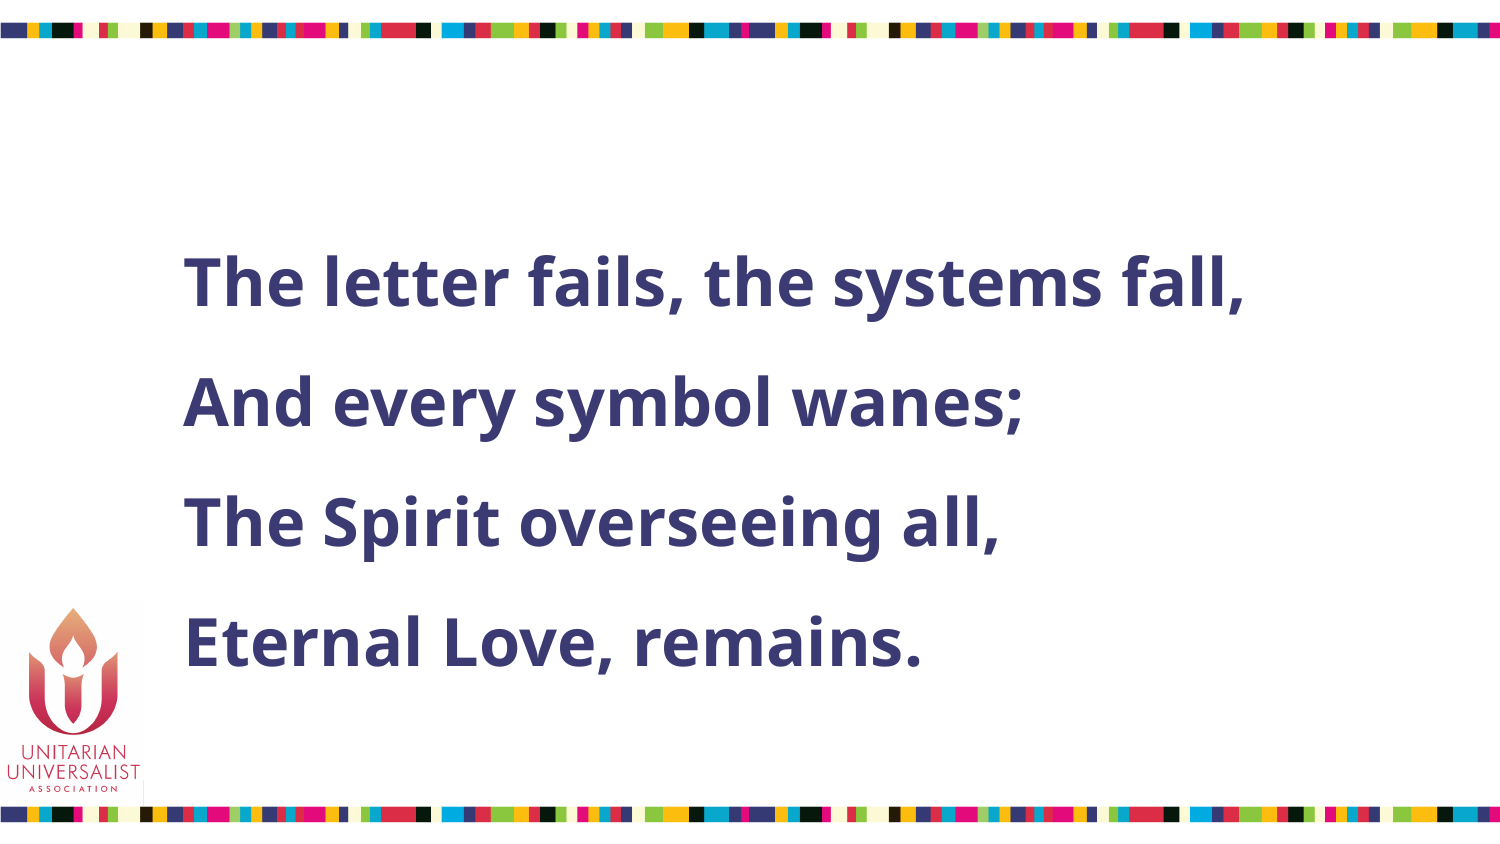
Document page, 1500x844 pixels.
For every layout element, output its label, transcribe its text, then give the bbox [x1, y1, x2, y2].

picture [0, 600, 1500, 824]
picture [0, 22, 1500, 40]
text_box The letter fails, the systems fall, And every symbol wanes; The Spirit overseeing all, Eternal Love, remains. [168, 184, 1421, 695]
